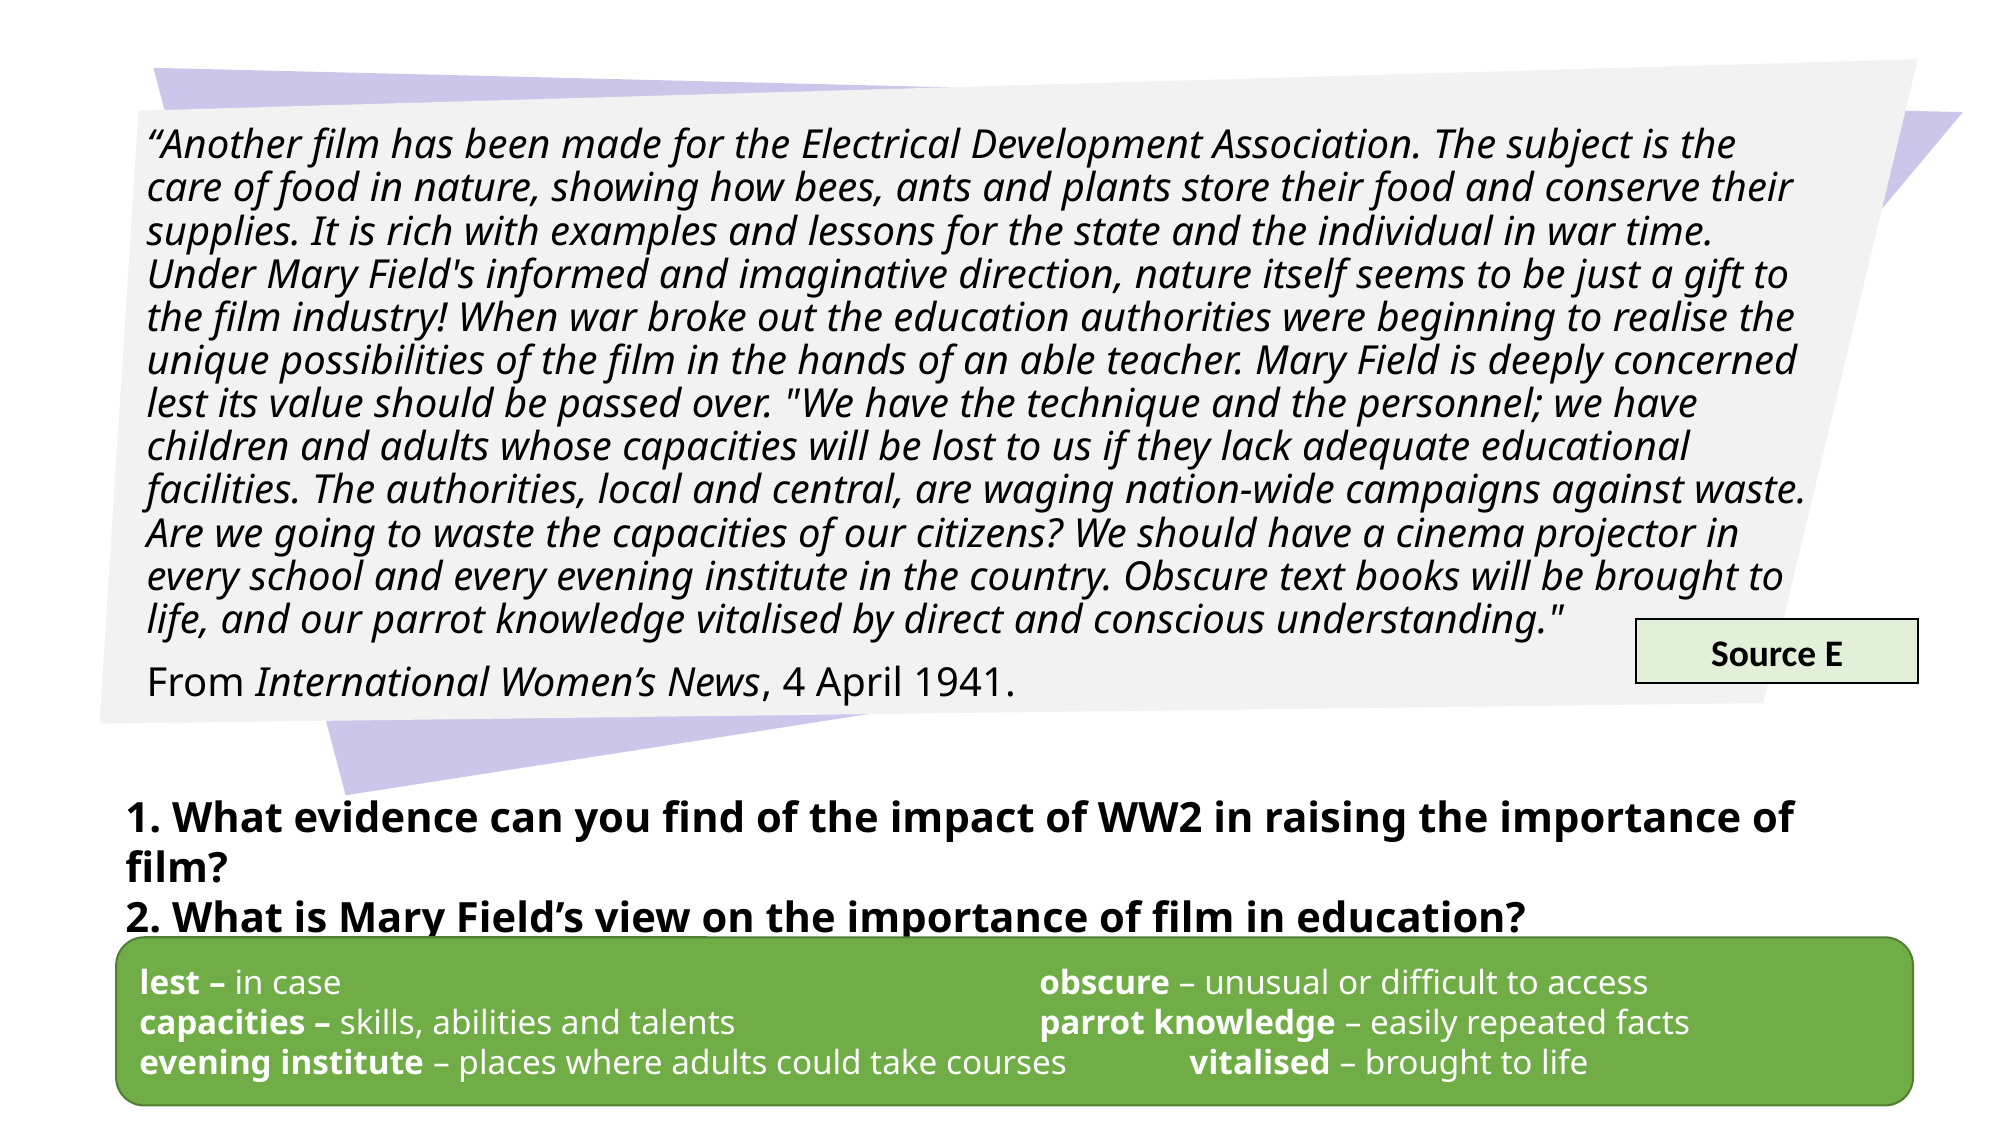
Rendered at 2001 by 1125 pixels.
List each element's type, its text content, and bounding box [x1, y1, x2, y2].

text_box [1882, 109, 1966, 211]
text_box “Another film has been made for the Electrical Development Association. The subject is the care of food in nature, showing how bees, ants and plants store their food and conserve their supplies. It is rich with examples and lessons for the state and the individual in war time. Under Mary Field's informed and imaginative direction, nature itself seems to be just a gift to the film industry! When war broke out the education authorities were beginning to realise the unique possibilities of the film in the hands of an able teacher. Mary Field is deeply concerned lest its value should be passed over. "We have the technique and the personnel; we have children and adults whose capacities will be lost to us if they lack adequate educational facilities. The authorities, local and central, are waging nation-wide campaigns against waste. Are we going to waste the capacities of our citizens? We should have a cinema projector in every school and every evening institute in the country. Obscure text books will be brought to life, and our parrot knowledge vitalised by direct and conscious understanding." From International Women’s News, 4 April 1941. [99, 59, 1918, 724]
text_box [152, 66, 958, 109]
text_box lest – in case obscure – unusual or difficult to access capacities – skills, abilities and talents parrot knowledge – easily repeated facts evening institute – places where adults could take courses vitalised – brought to life [115, 936, 1915, 1107]
text_box 1. What evidence can you find of the impact of WW2 in raising the importance of film? 2. What is Mary Field’s view on the importance of film in education? [110, 808, 1908, 924]
text_box [324, 715, 870, 797]
text_box Source E [1636, 619, 1918, 684]
